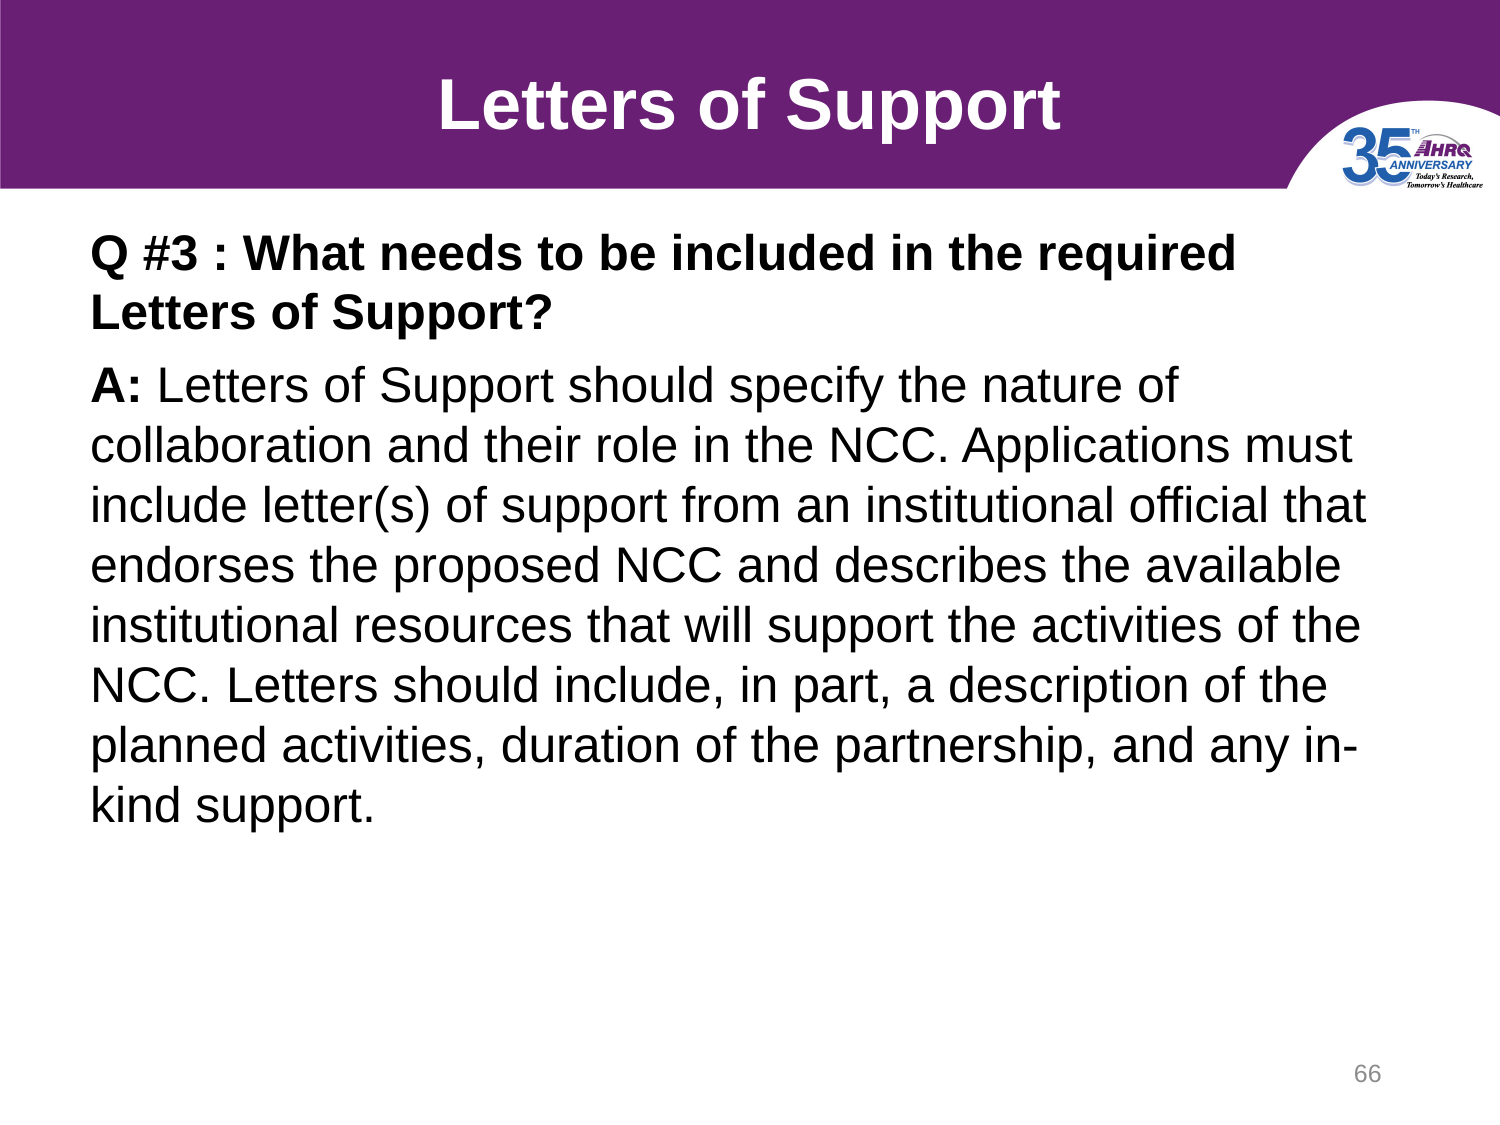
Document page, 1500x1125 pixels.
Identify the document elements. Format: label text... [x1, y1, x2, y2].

list Q #3 : What needs to be included in the required Letters of Support? A: Letters of Support should specify the nature of collaboration and their role in the NCC. Applications must include letter(s) of support from an institutional official that endorses the proposed NCC and describes the available institutional resources that will support the activities of the NCC. Letters should include, in part, a description of the planned activities, duration of the partnership, and any in-kind support. [75, 212, 1425, 955]
slide_number 66 [1059, 1042, 1397, 1103]
title Letters of Support [206, 50, 1294, 152]
picture [0, 0, 1500, 1125]
